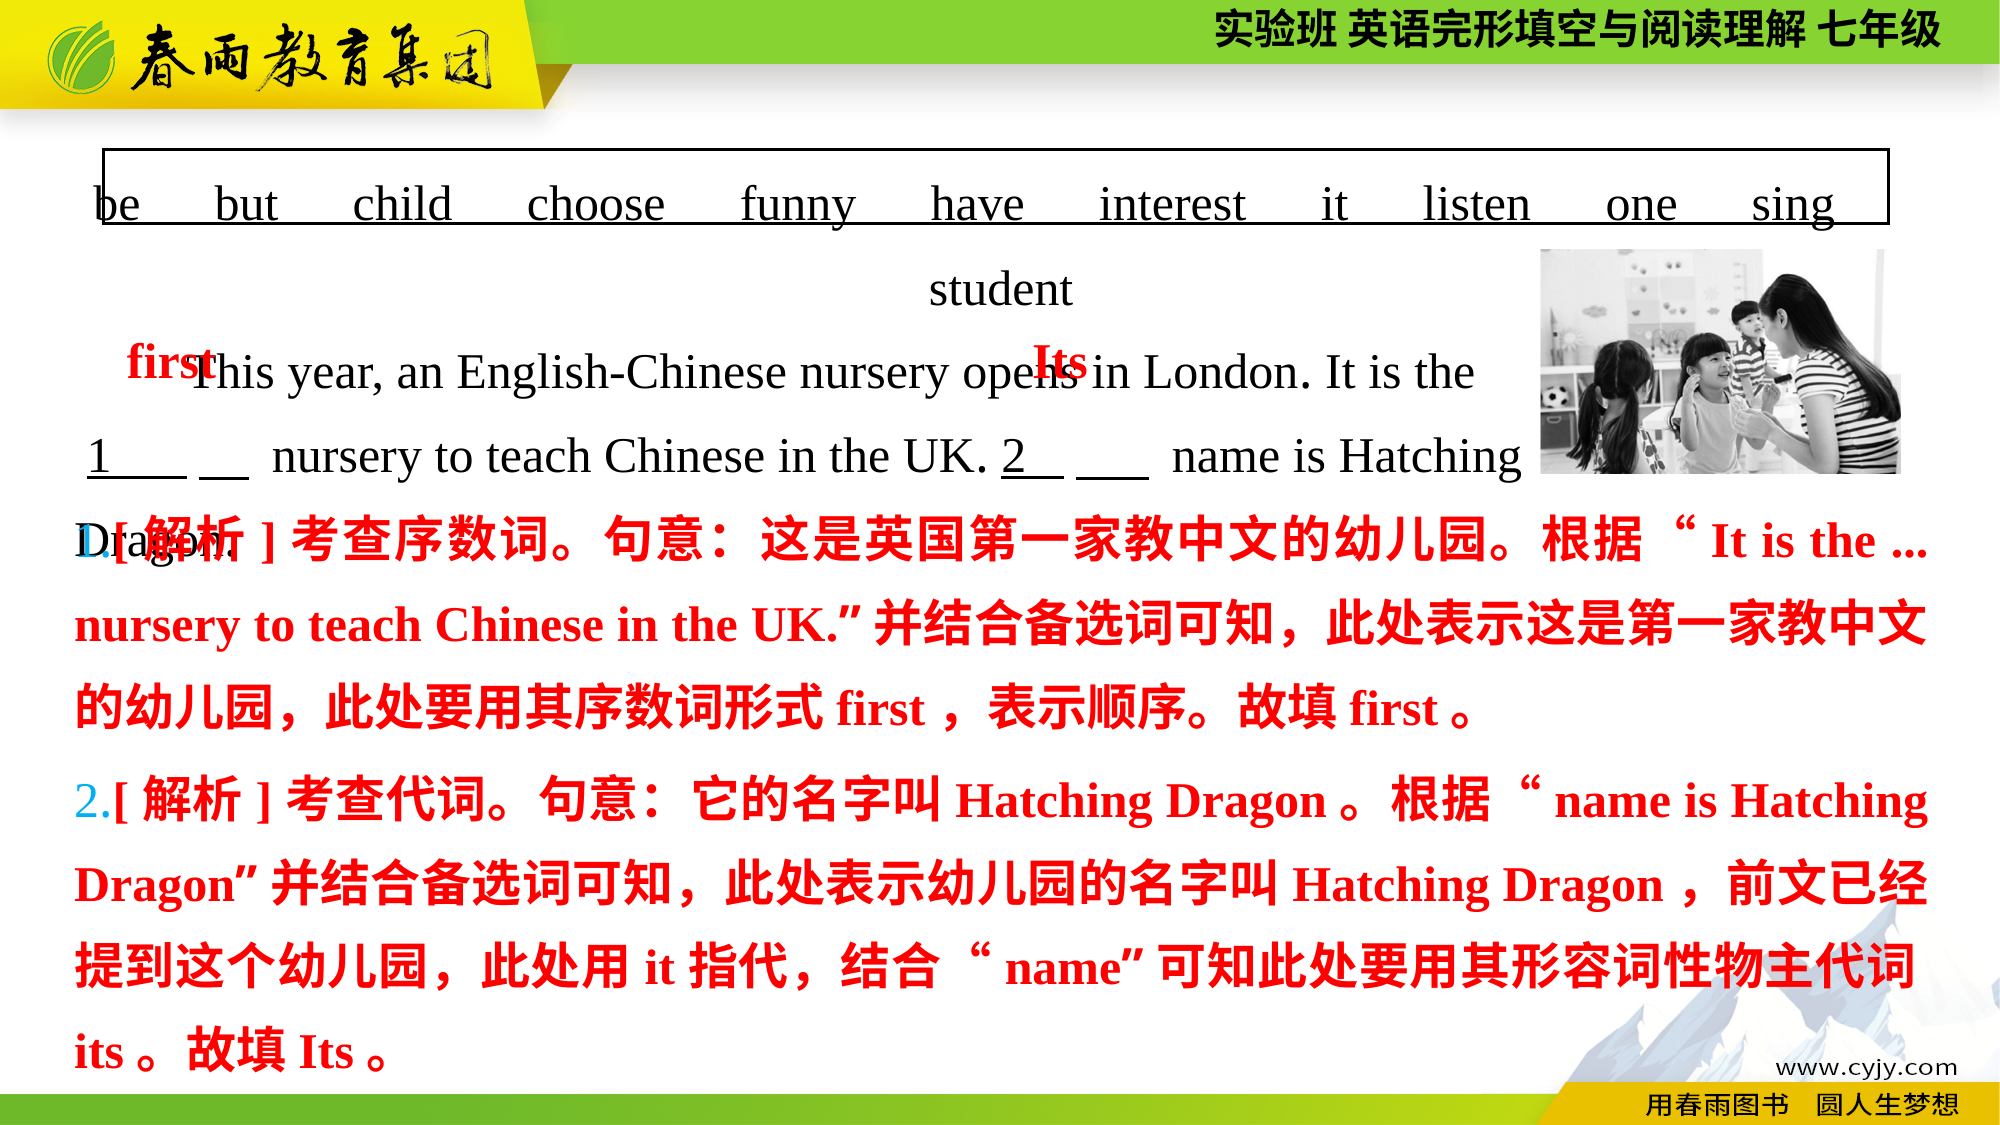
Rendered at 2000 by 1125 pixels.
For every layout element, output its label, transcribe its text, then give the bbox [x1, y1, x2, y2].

list be but child choose funny have interest it listen one sing student This year, an English-Chinese nursery opens in London. It is the 1 nursery to teach Chinese in the UK. 2 name is Hatching Dragon. [59, 139, 1944, 475]
text_box Its [1017, 320, 1103, 396]
text_box 1.[解析]考查序数词。句意：这是英国第一家教中文的幼儿园。根据“It is the ... nursery to teach Chinese in the UK.”并结合备选词可知，此处表示这是第一家教中文的幼儿园，此处要用其序数词形式first，表示顺序。故填first。 [59, 475, 1944, 735]
text_box first [99, 321, 231, 396]
text_box [103, 149, 1889, 224]
text_box 2.[解析]考查代词。句意：它的名字叫Hatching Dragon。根据“name is Hatching Dragon”并结合备选词可知，此处表示幼儿园的名字叫Hatching Dragon，前文已经提到这个幼儿园，此处用it指代，结合“name”可知此处要用其形容词性物主代词its。故填Its。 [59, 735, 1944, 1087]
picture [0, 0, 2000, 1125]
